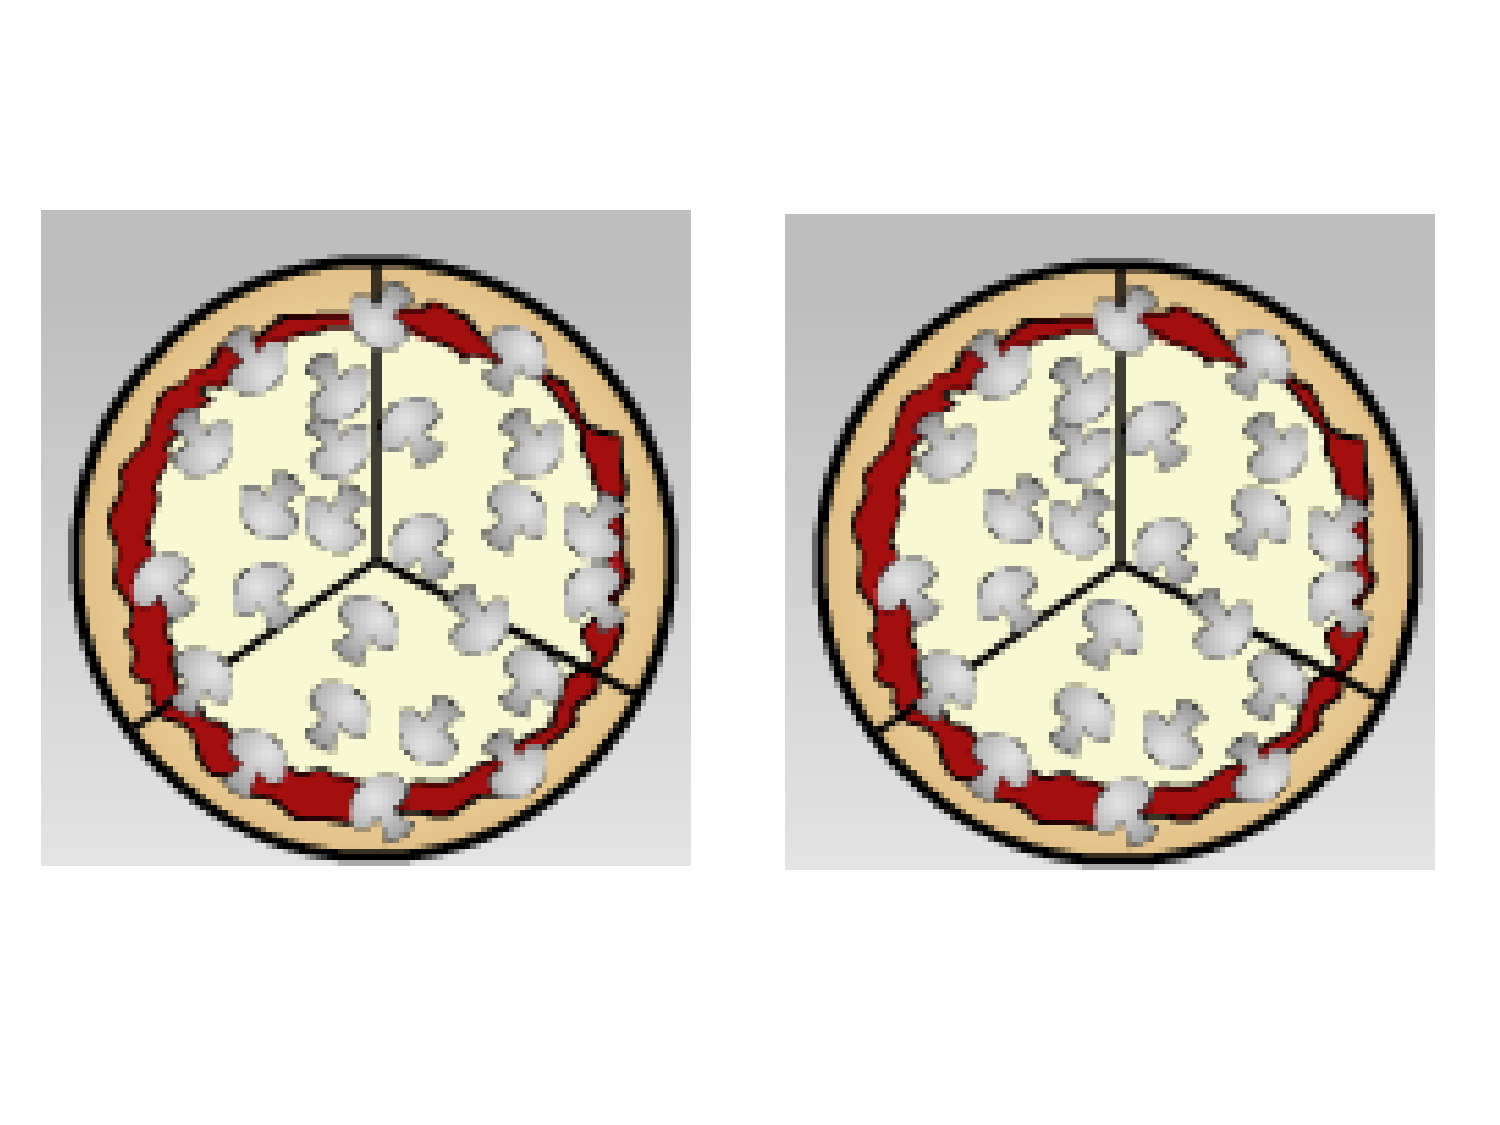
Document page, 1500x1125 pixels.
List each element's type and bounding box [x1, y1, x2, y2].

picture [785, 214, 1436, 870]
picture [40, 210, 692, 867]
